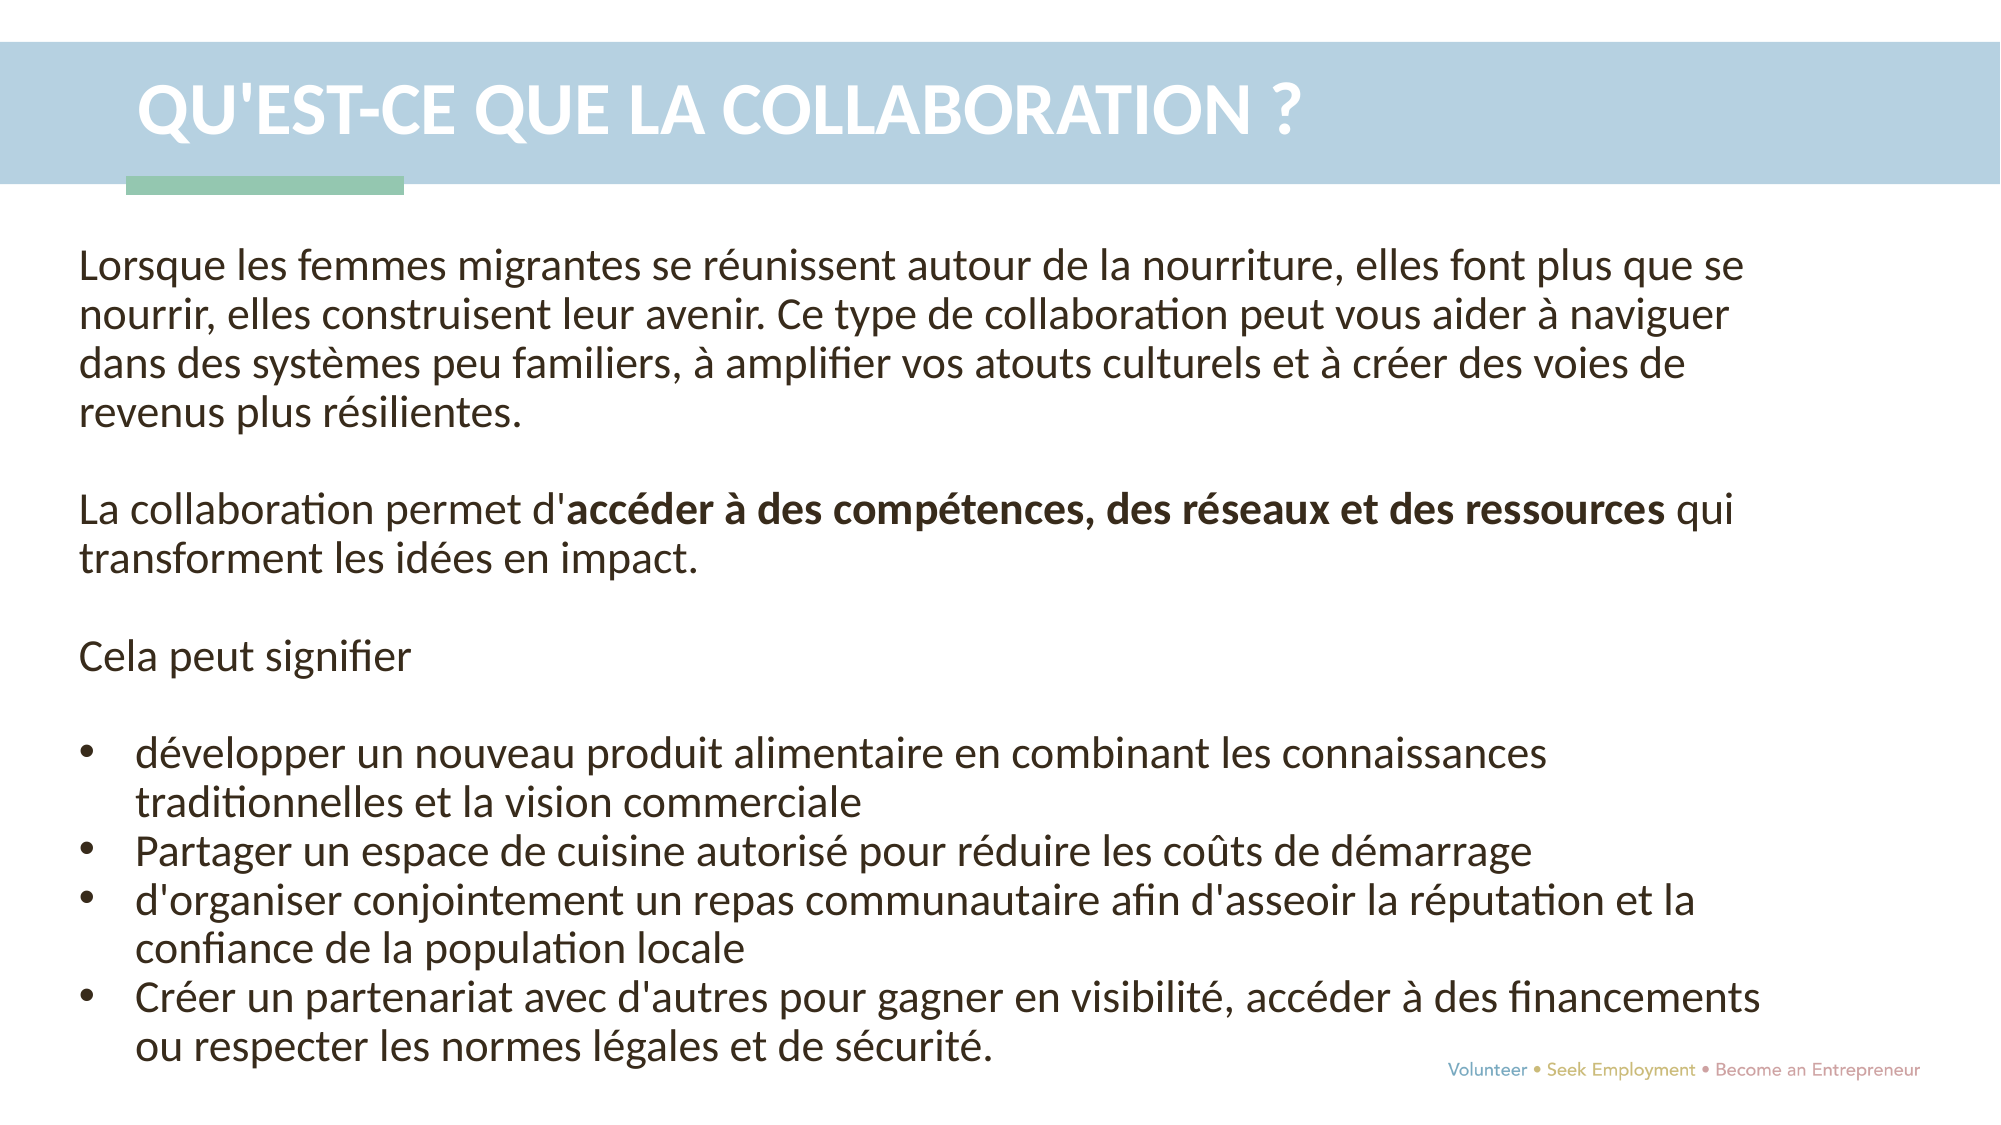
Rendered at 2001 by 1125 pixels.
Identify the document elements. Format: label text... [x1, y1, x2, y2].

picture [1418, 1046, 1971, 1103]
list QU'EST-CE QUE LA COLLABORATION ? [123, 51, 1913, 170]
list Lorsque les femmes migrantes se réunissent autour de la nourriture, elles font plus que se nourrir, elles construisent leur avenir. Ce type de collaboration peut vous aider à naviguer dans des systèmes peu familiers, à amplifier vos atouts culturels et à créer des voies de revenus plus résilientes. La collaboration permet d'accéder à des compétences, des réseaux et des ressources qui transforment les idées en impact. Cela peut signifier développer un nouveau produit alimentaire en combinant les connaissances traditionnelles et la vision commerciale Partager un espace de cuisine autorisé pour réduire les coûts de démarrage d'organiser conjointement un repas communautaire afin d'asseoir la réputation et la confiance de la population locale Créer un partenariat avec d'autres pour gagner en visibilité, accéder à des financements ou respecter les normes légales et de sécurité. [64, 233, 1789, 856]
